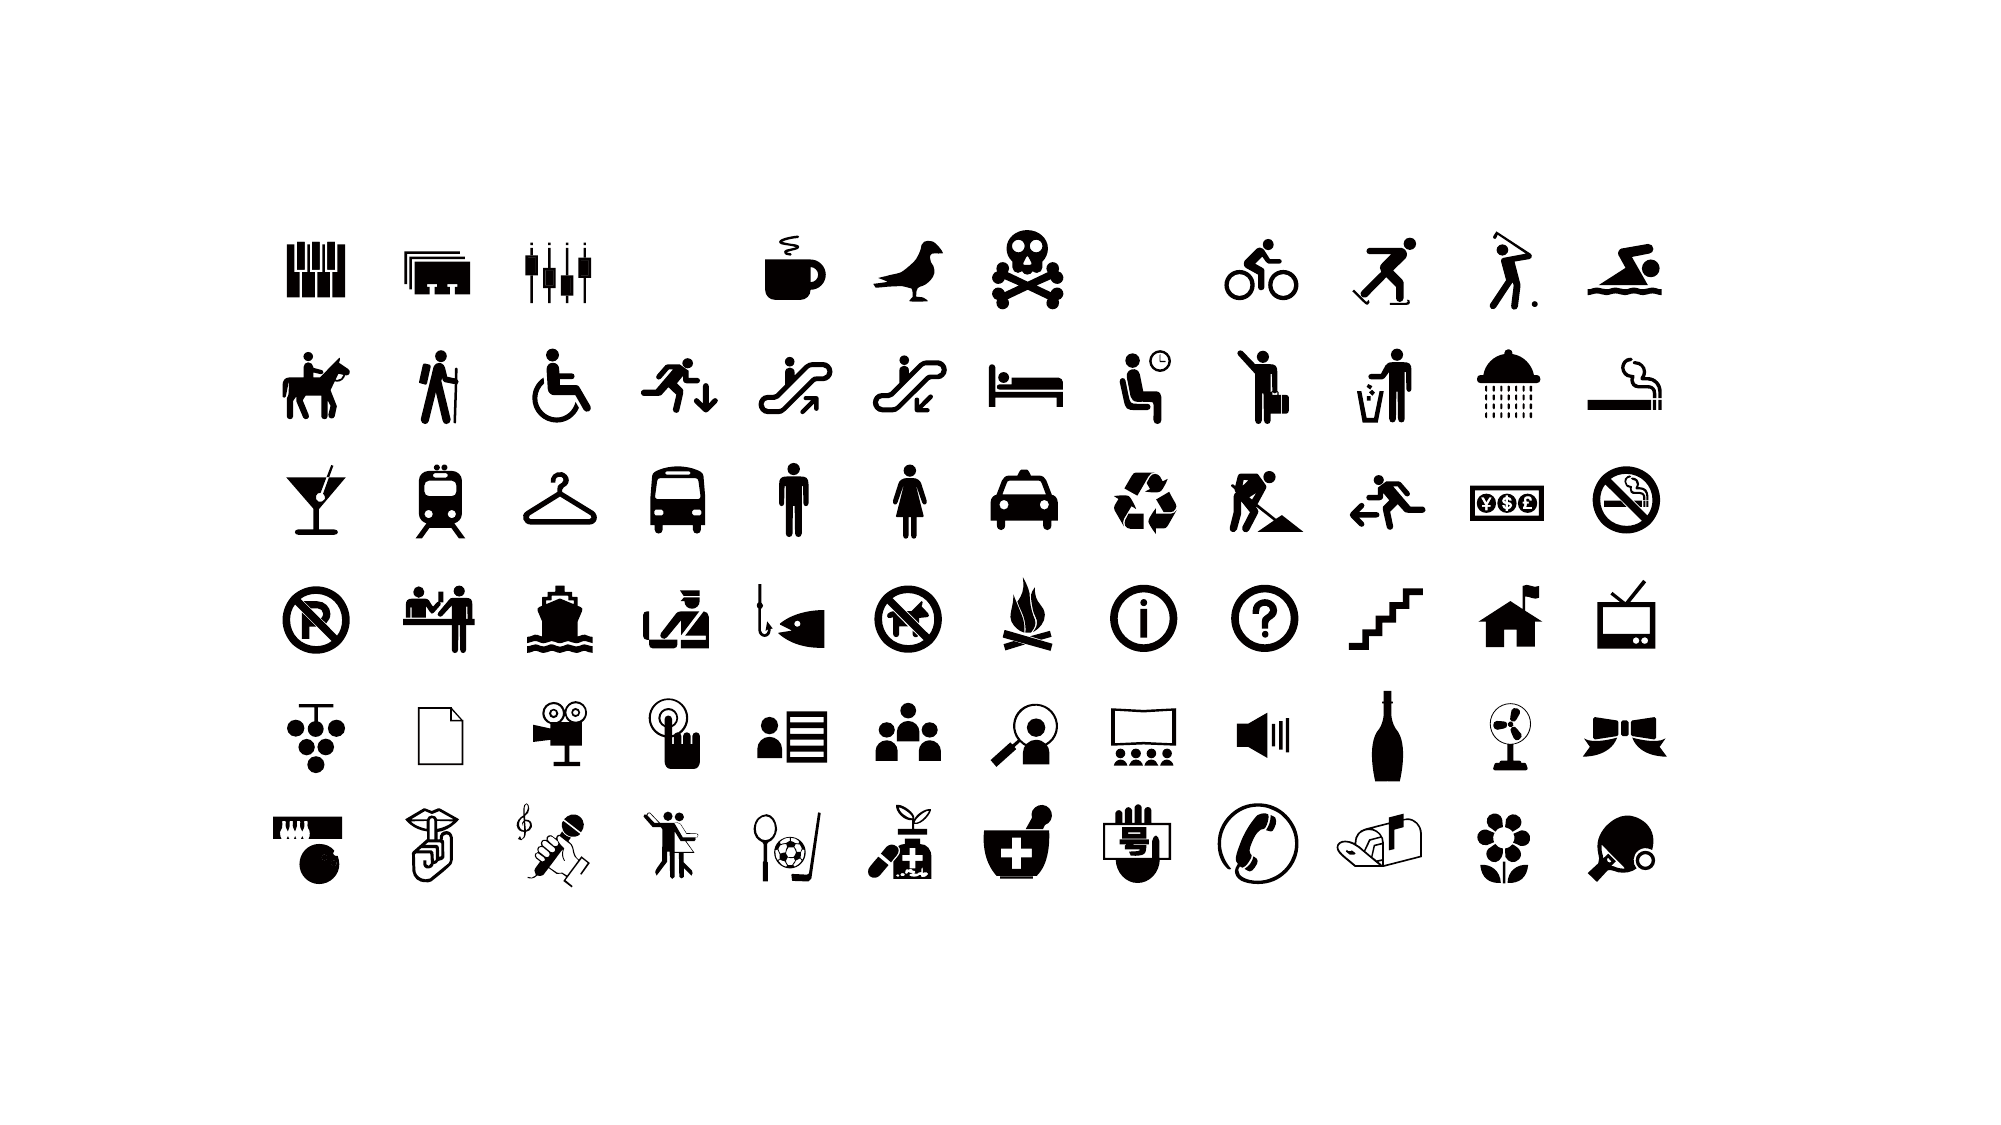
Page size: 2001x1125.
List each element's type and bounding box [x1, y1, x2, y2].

text_box [1366, 384, 1375, 401]
text_box [663, 811, 673, 821]
text_box [420, 350, 459, 425]
text_box [404, 251, 460, 285]
text_box [1598, 243, 1660, 286]
text_box [873, 240, 944, 302]
text_box [992, 262, 1064, 310]
text_box [1356, 391, 1384, 423]
text_box [1371, 690, 1404, 782]
text_box [679, 590, 700, 596]
text_box [1124, 472, 1168, 496]
text_box [918, 740, 941, 761]
text_box [1279, 721, 1283, 750]
text_box [1237, 350, 1289, 424]
text_box [779, 235, 800, 256]
text_box [758, 356, 833, 415]
text_box [405, 808, 460, 883]
text_box [1630, 717, 1667, 757]
text_box [756, 584, 773, 637]
text_box [1285, 718, 1290, 753]
text_box [1478, 584, 1543, 648]
text_box [1256, 350, 1270, 363]
text_box [1144, 748, 1159, 766]
text_box [286, 244, 300, 298]
text_box [302, 244, 315, 298]
text_box [1113, 495, 1144, 529]
text_box [693, 383, 718, 413]
text_box [327, 241, 335, 270]
text_box [875, 740, 898, 761]
text_box [299, 843, 340, 885]
text_box [1006, 230, 1048, 275]
text_box [317, 738, 335, 756]
text_box [760, 716, 779, 735]
text_box [282, 351, 350, 420]
text_box [1268, 269, 1299, 301]
text_box [327, 719, 346, 737]
text_box [1366, 475, 1426, 530]
text_box [317, 244, 330, 298]
text_box [1243, 238, 1282, 291]
text_box [900, 702, 917, 719]
text_box [1587, 287, 1662, 296]
text_box [1148, 491, 1177, 535]
text_box [1348, 588, 1423, 650]
text_box [332, 244, 346, 298]
text_box [1477, 813, 1503, 863]
text_box [527, 585, 593, 644]
text_box [757, 736, 783, 759]
text_box [786, 711, 828, 763]
text_box [680, 611, 709, 649]
text_box [1502, 861, 1506, 884]
text_box [1149, 350, 1172, 372]
text_box [1587, 815, 1656, 882]
text_box [1507, 864, 1529, 883]
text_box [546, 348, 591, 412]
text_box [403, 585, 475, 654]
text_box [1119, 369, 1162, 425]
text_box [680, 597, 700, 609]
text_box [1587, 357, 1662, 410]
text_box [874, 585, 942, 653]
text_box [543, 247, 556, 304]
text_box [765, 259, 826, 300]
text_box [532, 377, 579, 423]
text_box [273, 816, 343, 839]
text_box [417, 707, 464, 766]
text_box [1480, 864, 1501, 883]
text_box [282, 586, 350, 654]
text_box [307, 756, 325, 774]
text_box [523, 472, 597, 525]
text_box [525, 247, 538, 304]
text_box [878, 722, 895, 738]
text_box [1352, 237, 1417, 305]
text_box [1505, 814, 1522, 832]
text_box [287, 719, 305, 737]
text_box [533, 701, 588, 767]
text_box [791, 812, 821, 882]
text_box [800, 396, 819, 415]
text_box [298, 704, 334, 737]
text_box [1489, 231, 1532, 310]
text_box [648, 698, 700, 769]
text_box [778, 610, 825, 648]
text_box [998, 372, 1010, 383]
text_box [419, 363, 431, 385]
text_box [1125, 353, 1140, 368]
text_box [298, 738, 315, 756]
text_box [1368, 362, 1412, 423]
text_box [1505, 830, 1530, 863]
text_box [1336, 813, 1422, 867]
text_box [312, 241, 320, 270]
text_box [880, 838, 932, 879]
text_box [409, 256, 465, 290]
text_box [643, 812, 699, 879]
text_box [1217, 803, 1299, 885]
text_box [914, 394, 933, 413]
text_box [1231, 584, 1299, 652]
text_box [578, 247, 592, 304]
text_box [1111, 708, 1177, 746]
text_box [903, 464, 917, 477]
text_box [640, 358, 701, 413]
text_box [414, 261, 471, 295]
text_box [1621, 720, 1629, 737]
text_box [1160, 748, 1174, 766]
text_box [560, 247, 574, 304]
text_box [1477, 349, 1541, 384]
text_box [896, 720, 920, 742]
text_box [1002, 630, 1053, 652]
text_box [896, 804, 931, 835]
text_box [1110, 584, 1178, 652]
text_box [1531, 301, 1538, 307]
text_box [527, 814, 590, 888]
text_box [1390, 348, 1404, 361]
text_box [1496, 244, 1509, 256]
text_box [774, 836, 806, 869]
text_box [921, 722, 938, 738]
text_box [1592, 466, 1661, 534]
text_box [1103, 804, 1172, 883]
text_box [415, 464, 466, 539]
text_box [1113, 748, 1143, 766]
text_box [643, 611, 700, 649]
text_box [779, 462, 809, 538]
text_box [297, 241, 305, 270]
text_box [1236, 712, 1268, 758]
text_box [868, 856, 889, 878]
text_box [1229, 471, 1304, 533]
text_box [286, 464, 346, 535]
text_box [1489, 703, 1532, 771]
text_box [990, 703, 1058, 767]
text_box [1582, 717, 1619, 757]
text_box [1349, 502, 1380, 527]
text_box [650, 466, 706, 534]
text_box [1470, 485, 1544, 521]
text_box [527, 644, 593, 653]
text_box [516, 803, 532, 841]
text_box [872, 355, 947, 413]
text_box [983, 804, 1052, 879]
text_box [988, 364, 1063, 407]
text_box [1010, 577, 1045, 633]
text_box [1597, 579, 1656, 649]
text_box [1224, 269, 1255, 301]
text_box [990, 469, 1058, 531]
text_box [892, 478, 927, 539]
text_box [753, 814, 778, 882]
text_box [1271, 723, 1276, 747]
